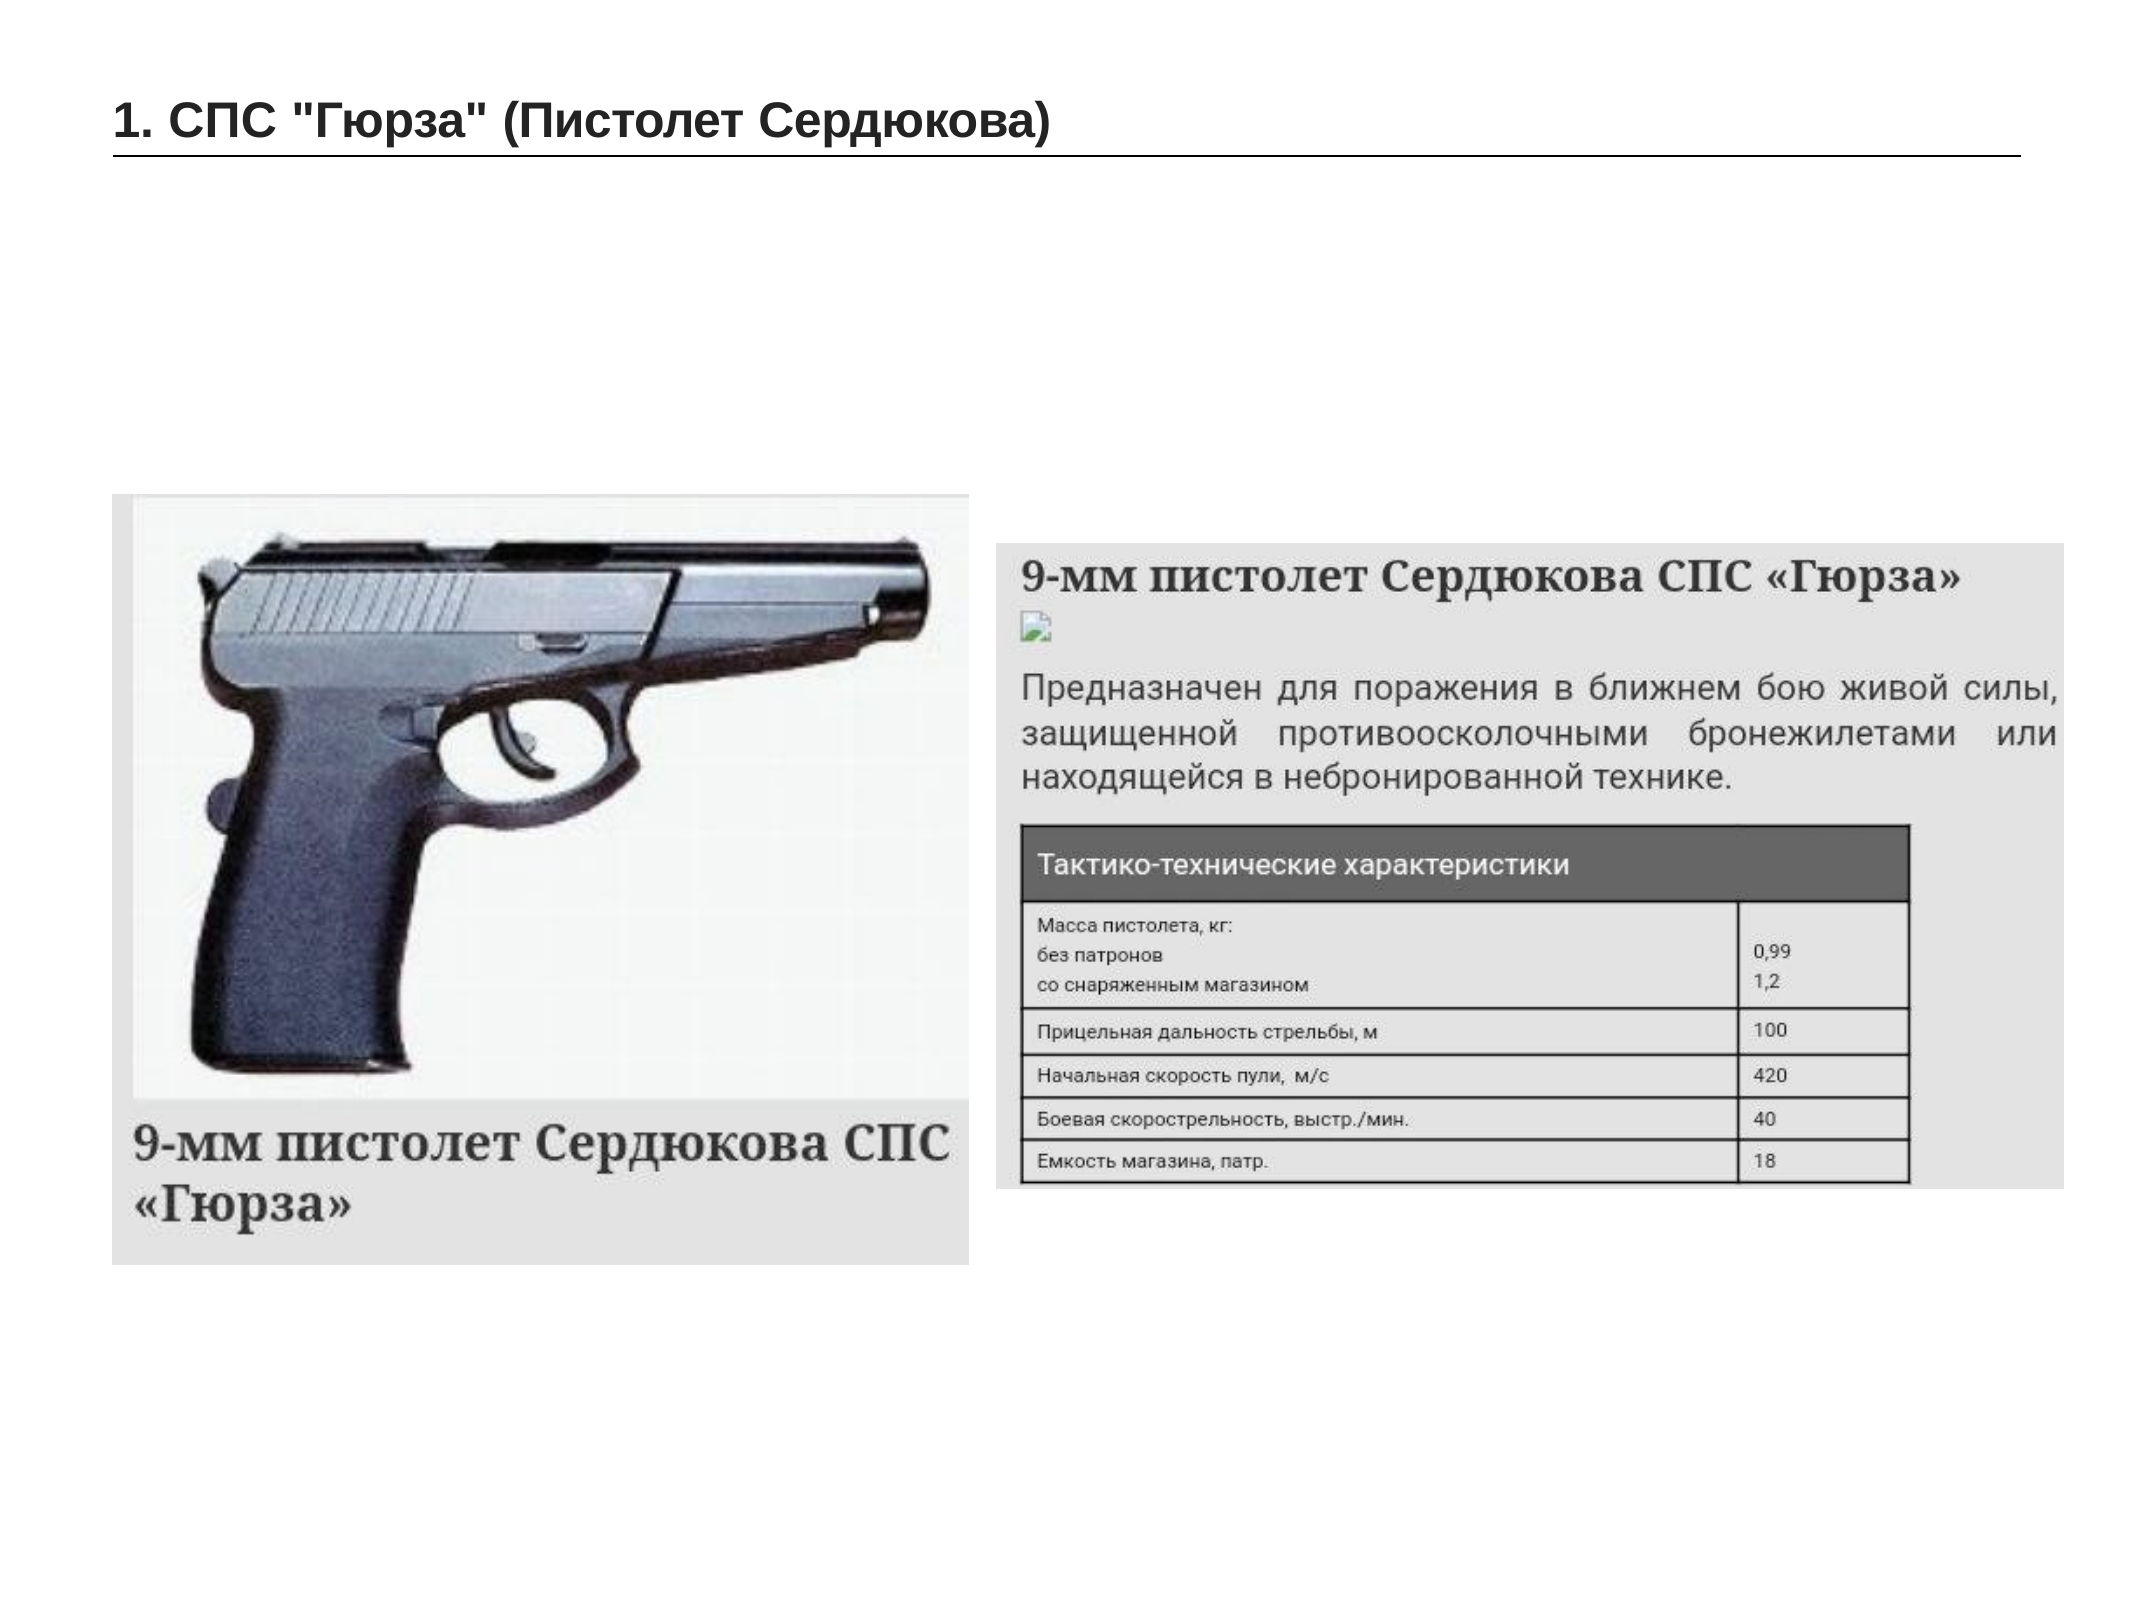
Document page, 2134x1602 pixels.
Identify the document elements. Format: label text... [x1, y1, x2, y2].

picture [995, 543, 2064, 1189]
picture [112, 493, 970, 1265]
text_box 1. СПС "Гюрза" (Пистолет Сердюкова) [110, 85, 1060, 148]
